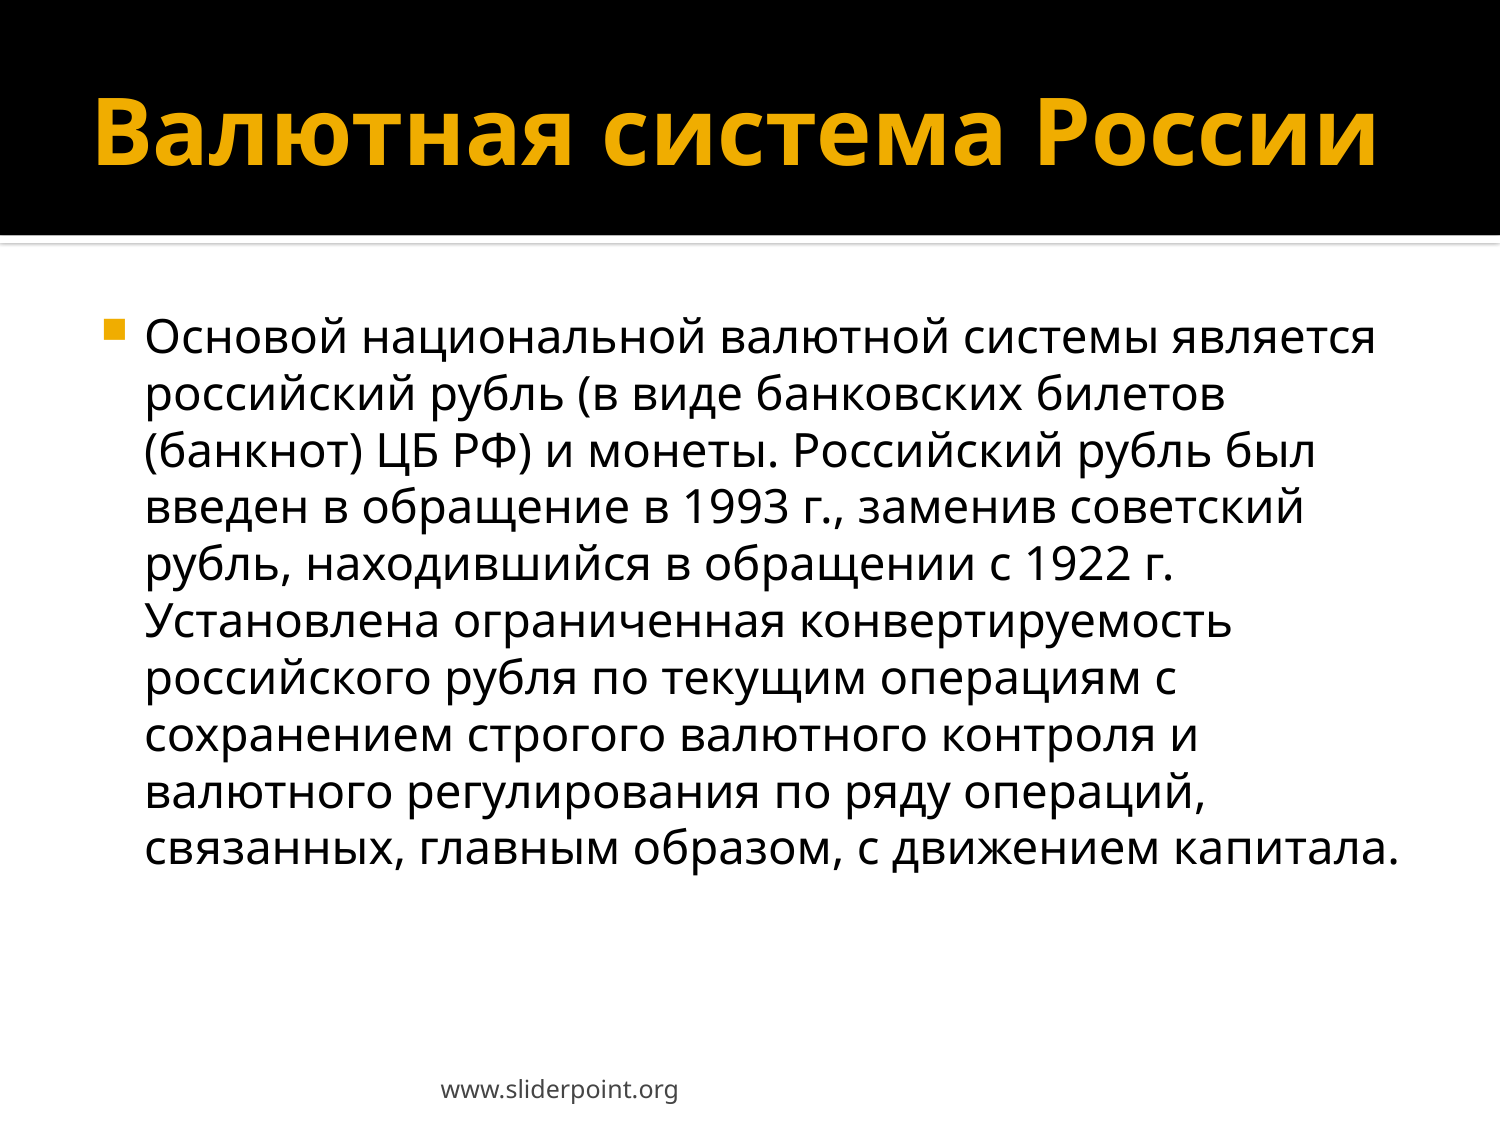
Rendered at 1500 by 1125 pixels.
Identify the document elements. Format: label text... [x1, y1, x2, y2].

title Валютная система России [75, 25, 1425, 231]
footer www.sliderpoint.org [433, 1062, 1337, 1108]
list Основой национальной валютной системы является российский рубль (в виде банковских билетов (банкнот) ЦБ РФ) и монеты. Российский рубль был введен в обращение в 1993 г., заменив советский рубль, находившийся в обращении с 1922 г. Установлена ограниченная конвертируемость российского рубля по текущим операциям с сохранением строгого валютного контроля и валютного регулирования по ряду операций, связанных, главным образом, с движением капитала. [75, 291, 1425, 1050]
